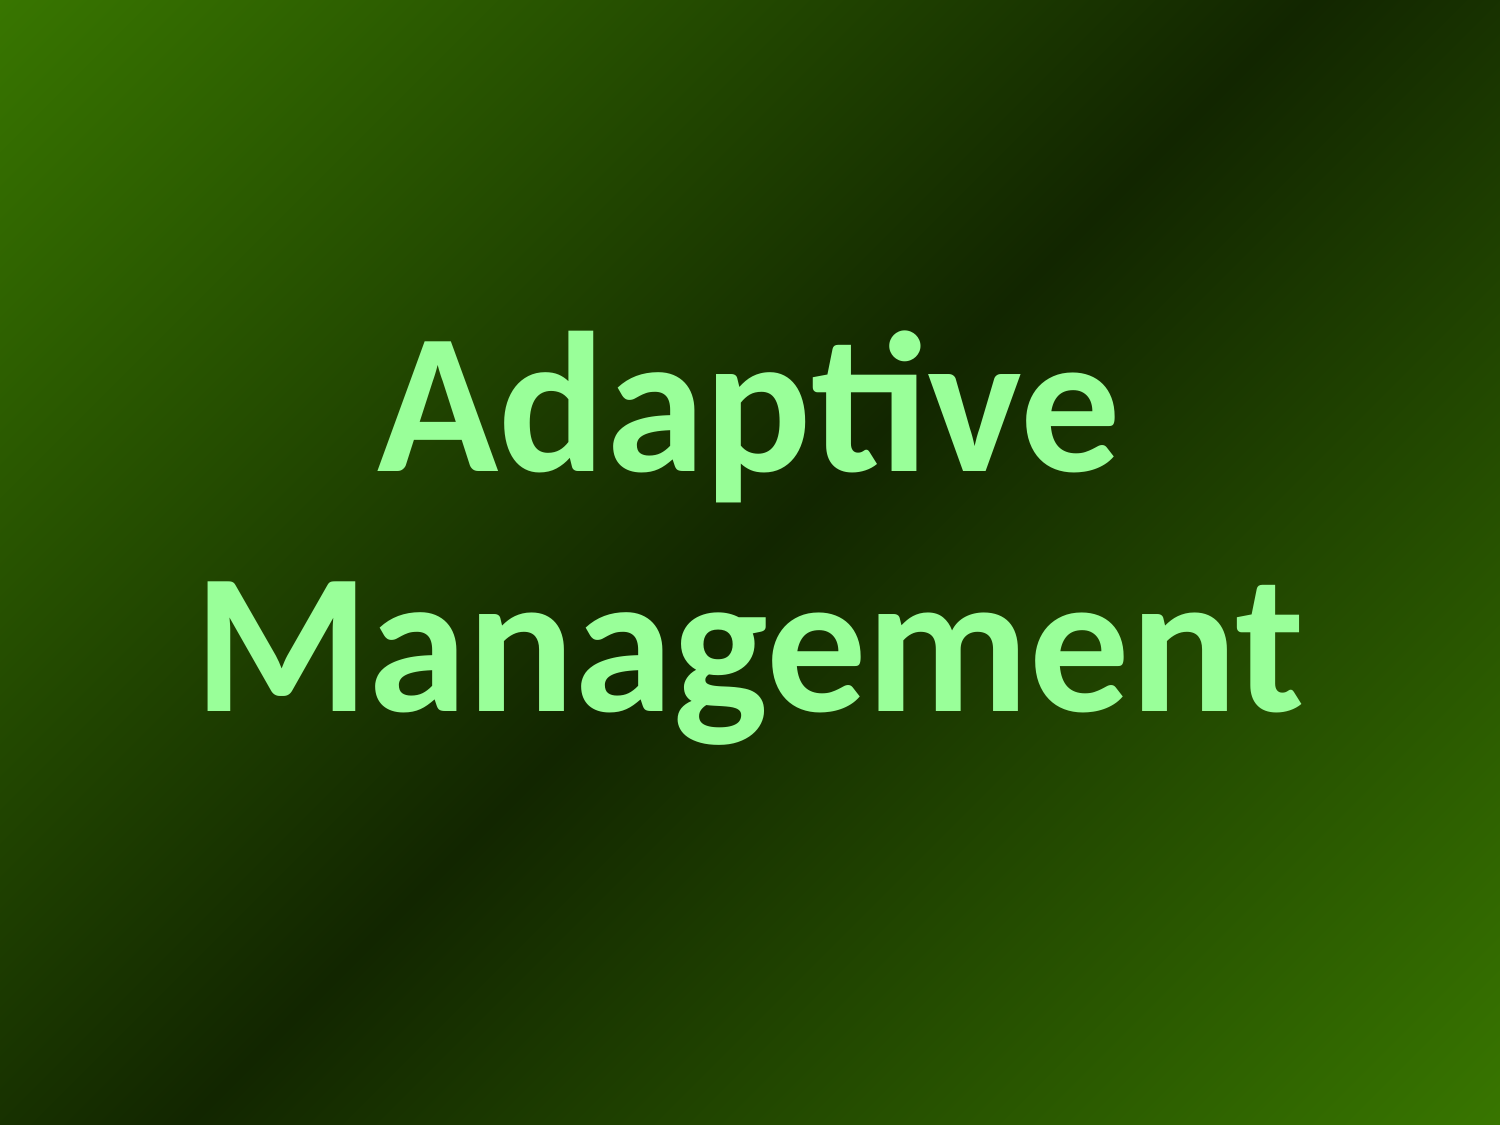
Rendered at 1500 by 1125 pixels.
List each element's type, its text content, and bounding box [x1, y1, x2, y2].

title Adaptive Management [29, 263, 1471, 759]
